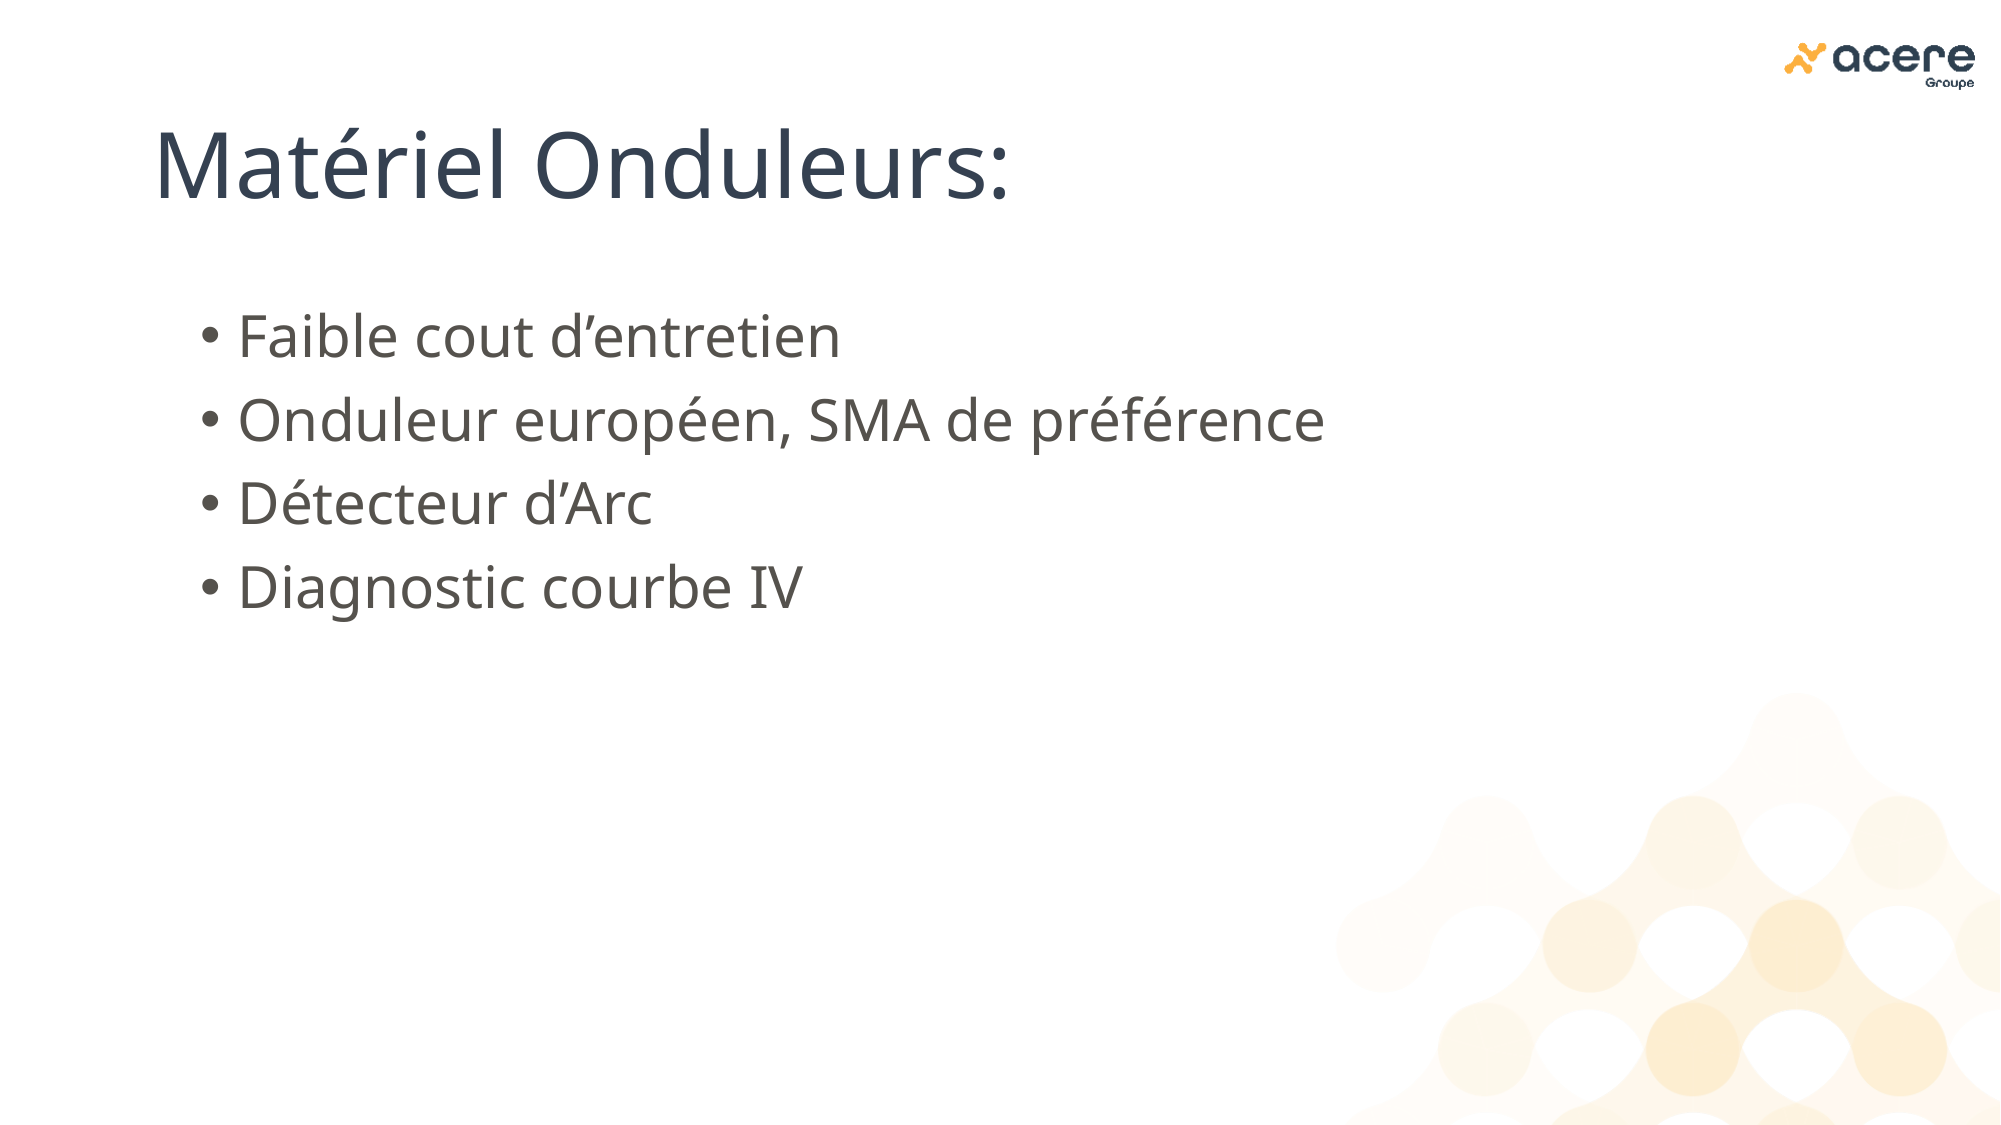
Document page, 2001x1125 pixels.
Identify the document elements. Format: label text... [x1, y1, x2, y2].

picture [1782, 38, 1980, 94]
picture [1304, 688, 2000, 1125]
list Faible cout d’entretien Onduleur européen, SMA de préférence Détecteur d’Arc Diagnostic courbe IV [184, 299, 1863, 1014]
title Matériel Onduleurs: [137, 59, 1863, 278]
